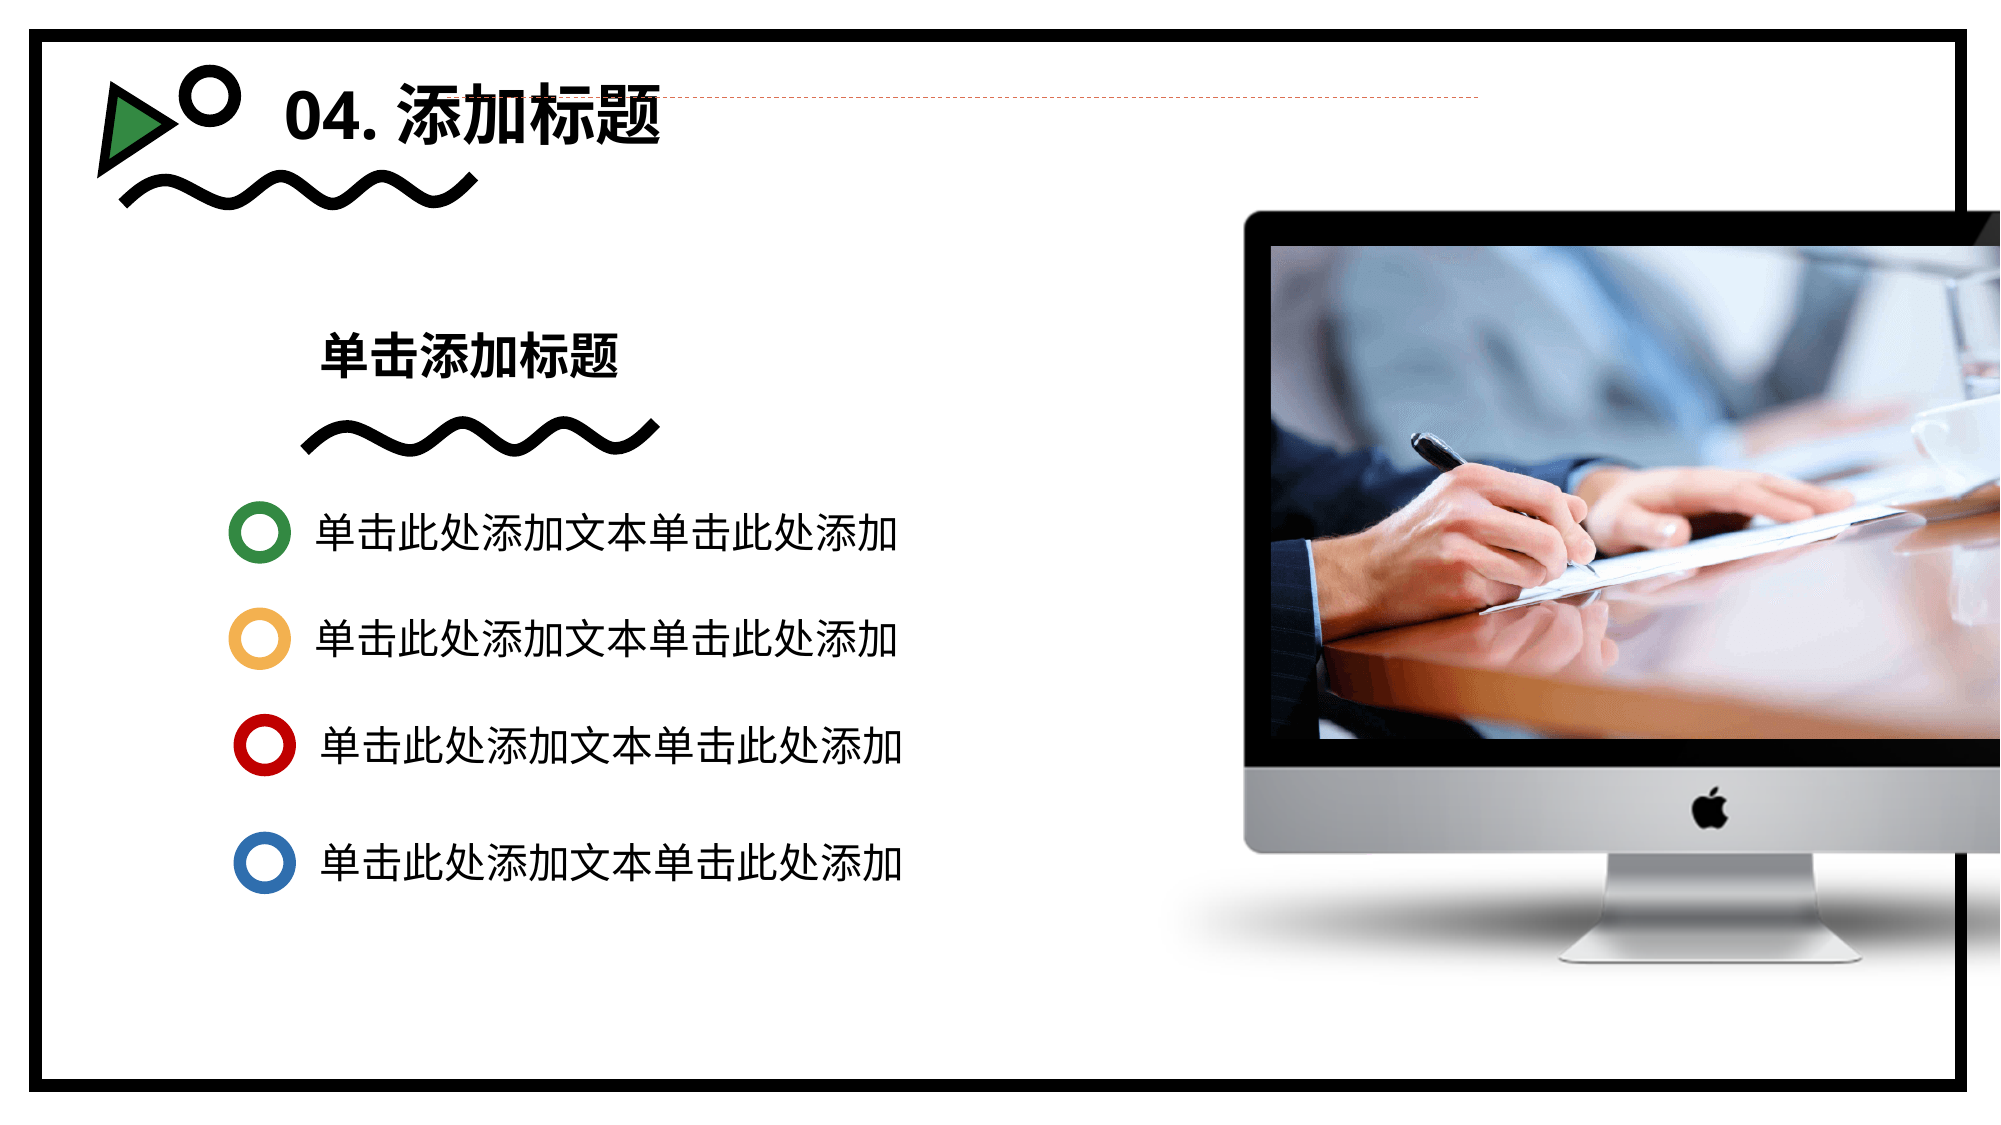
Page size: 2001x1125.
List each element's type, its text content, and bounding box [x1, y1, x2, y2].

text_box [233, 506, 286, 559]
text_box [233, 612, 286, 665]
text_box [238, 719, 291, 772]
text_box [238, 836, 291, 889]
text_box [303, 421, 657, 452]
text_box 单击此处添加文本单击此处添加 [304, 712, 939, 777]
text_box [122, 178, 269, 206]
text_box 单击此处添加文本单击此处添加 [304, 829, 939, 895]
text_box 单击此处添加文本单击此处添加 [299, 605, 934, 671]
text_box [1158, 156, 2000, 1015]
text_box 单击此处添加文本单击此处添加 [299, 499, 934, 565]
text_box [183, 69, 236, 122]
text_box [35, 35, 1962, 1087]
text_box 单击添加标题 [304, 317, 917, 392]
text_box [101, 87, 173, 171]
text_box 04.添加标题 [269, 65, 678, 321]
